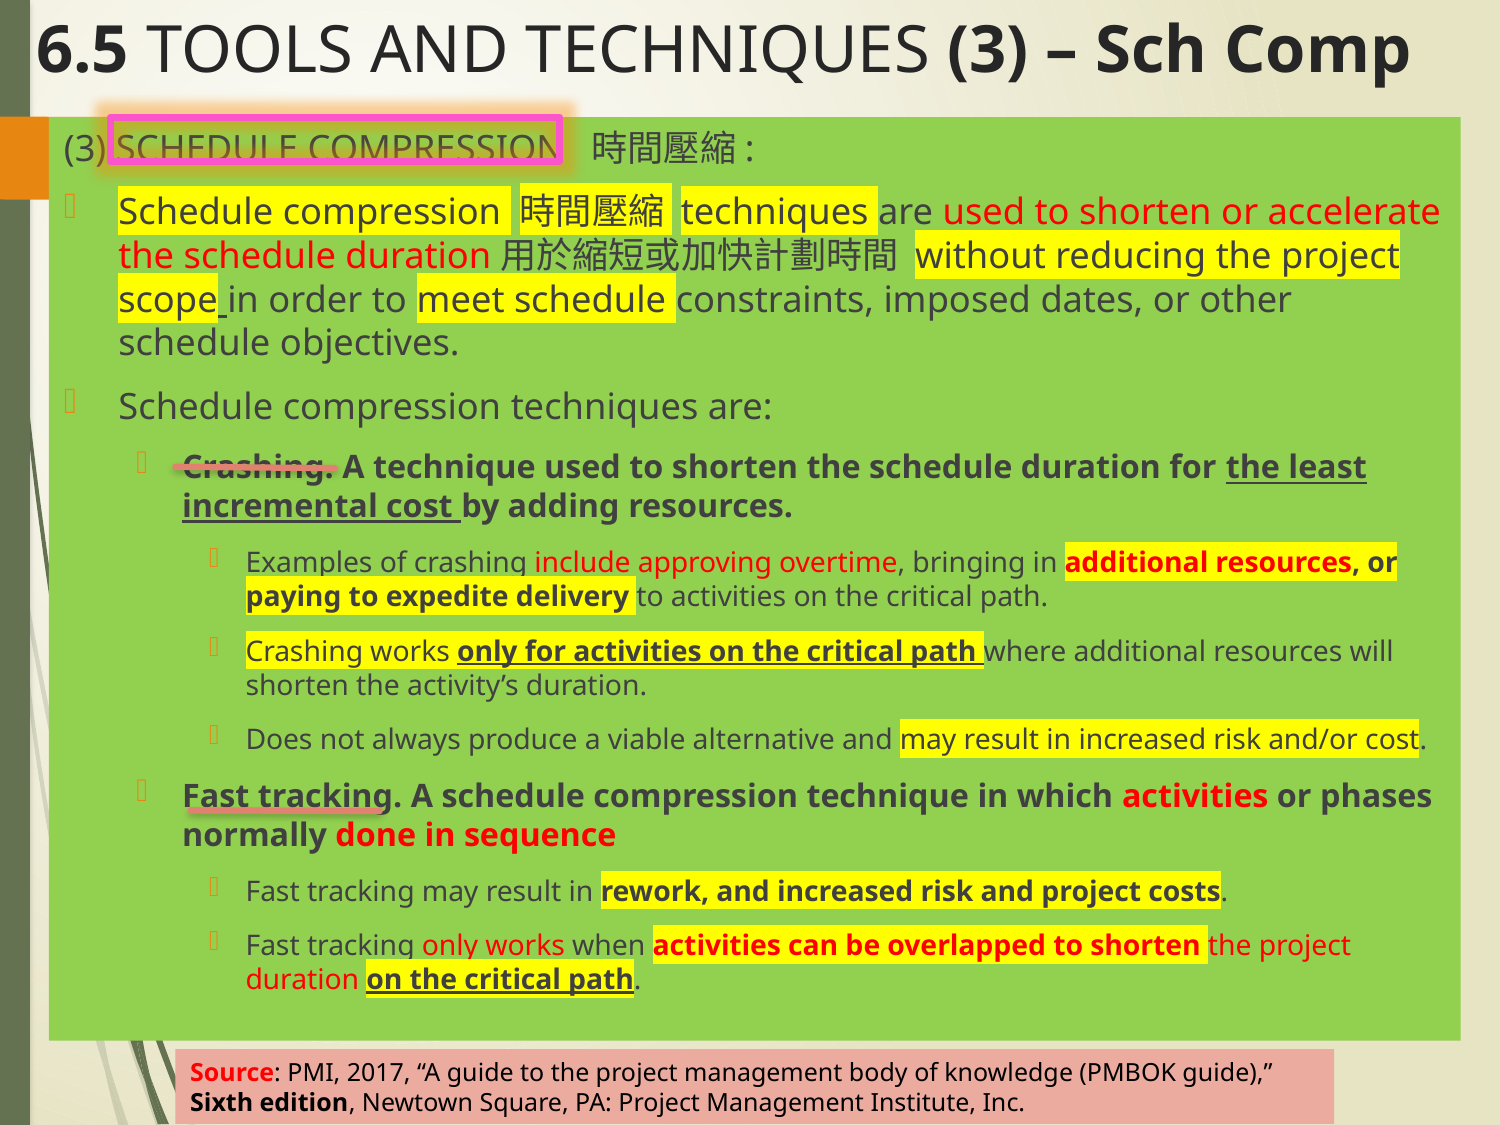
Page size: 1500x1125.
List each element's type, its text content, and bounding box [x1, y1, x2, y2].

text_box Source: PMI, 2017, “A guide to the project management body of knowledge (PMBOK guide),” Sixth edition, Newtown Square, PA: Project Management Institute, Inc. [175, 1049, 1335, 1124]
list (3) SCHEDULE COMPRESSION 時間壓縮: Schedule compression 時間壓縮 techniques are used to shorten or accelerate the schedule duration用於縮短或加快計劃時間 without reducing the project scope in order to meet schedule constraints, imposed dates, or other schedule objectives. Schedule compression techniques are: Crashing. A technique used to shorten the schedule duration for the least incremental cost by adding resources. Examples of crashing include approving overtime, bringing in additional resources, or paying to expedite delivery to activities on the critical path. Crashing works only for activities on the critical path where additional resources will shorten the activity’s duration. Does not always produce a viable alternative and may result in increased risk and/or cost. Fast tracking. A schedule compression technique in which activities or phases normally done in sequence Fast tracking may result in rework, and increased risk and project costs. Fast tracking only works when activities can be overlapped to shorten the project duration on the critical path. [48, 117, 1461, 1041]
title 6.5 TOOLS AND TECHNIQUES (3) – Sch Comp [21, 0, 1500, 110]
text_box [109, 116, 561, 163]
